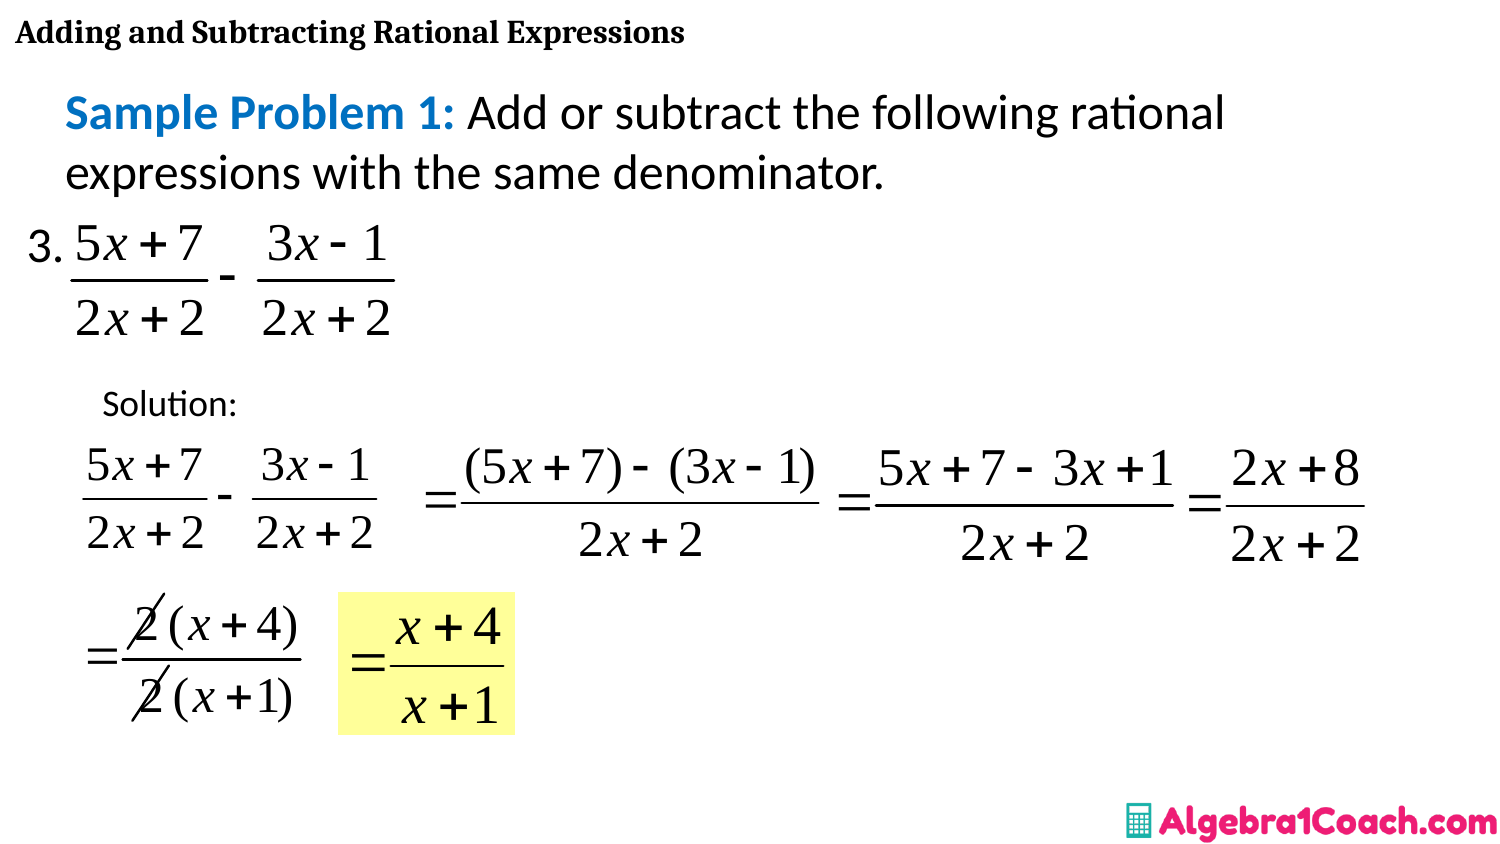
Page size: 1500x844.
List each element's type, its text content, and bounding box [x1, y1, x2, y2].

text_box Solution: [87, 371, 263, 432]
text_box Adding and Subtracting Rational Expressions [0, 1, 1350, 60]
picture [1109, 798, 1500, 844]
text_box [74, 434, 387, 560]
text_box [337, 591, 516, 736]
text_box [412, 434, 822, 568]
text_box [74, 584, 310, 735]
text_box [1174, 434, 1376, 574]
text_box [11, 204, 405, 348]
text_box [824, 434, 1172, 572]
list Sample Problem 1: Add or subtract the following rational expressions with the same denominator. [50, 71, 1425, 222]
